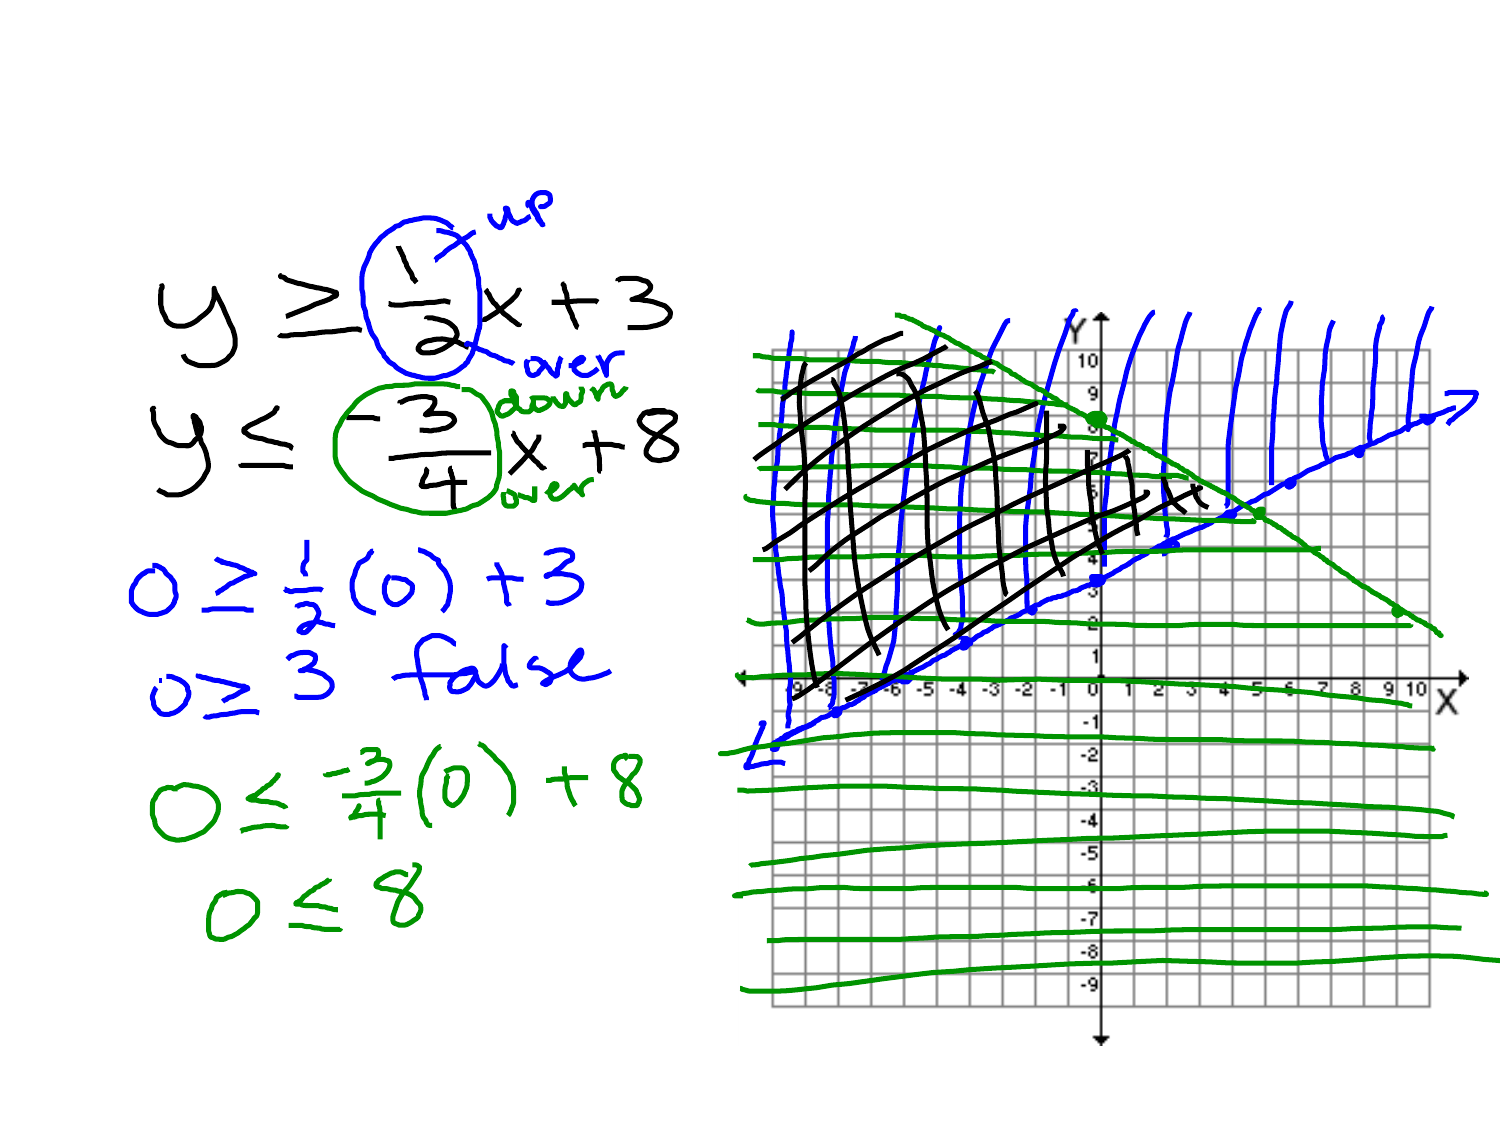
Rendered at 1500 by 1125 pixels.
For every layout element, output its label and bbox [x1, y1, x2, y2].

text_box [279, 274, 338, 318]
text_box [159, 284, 236, 367]
text_box [215, 557, 256, 595]
text_box [638, 409, 678, 462]
text_box [203, 710, 260, 718]
text_box [377, 799, 381, 840]
text_box [612, 754, 641, 807]
text_box [361, 217, 481, 380]
text_box [415, 634, 456, 674]
text_box [542, 356, 563, 377]
text_box [503, 644, 519, 687]
text_box [1285, 300, 1293, 310]
text_box [151, 675, 190, 716]
text_box [562, 283, 579, 329]
text_box [512, 432, 527, 452]
text_box [243, 407, 294, 450]
text_box [489, 207, 531, 229]
text_box [525, 357, 544, 377]
text_box [528, 649, 612, 686]
text_box [419, 676, 440, 701]
text_box [598, 443, 625, 448]
text_box [529, 454, 546, 470]
text_box [1472, 957, 1500, 965]
text_box [240, 463, 293, 468]
text_box [593, 430, 601, 472]
text_box [288, 924, 342, 931]
text_box [517, 486, 536, 502]
text_box [1472, 391, 1478, 404]
text_box [207, 890, 259, 941]
text_box [478, 743, 515, 816]
text_box [151, 407, 210, 496]
text_box [351, 550, 376, 614]
text_box [496, 390, 551, 417]
text_box [295, 878, 338, 911]
text_box [130, 564, 177, 616]
text_box [500, 308, 521, 326]
text_box [502, 489, 518, 507]
text_box [240, 824, 288, 832]
text_box [483, 289, 521, 322]
text_box [296, 602, 336, 634]
text_box [568, 356, 599, 377]
text_box [546, 778, 565, 782]
text_box [527, 191, 552, 226]
text_box [508, 434, 540, 475]
text_box [563, 766, 577, 807]
text_box [324, 768, 350, 776]
text_box [197, 674, 249, 703]
text_box [496, 562, 511, 607]
text_box [302, 539, 308, 577]
text_box [1472, 892, 1488, 896]
text_box [719, 751, 732, 755]
text_box [545, 549, 583, 605]
text_box [418, 549, 452, 613]
text_box [590, 383, 627, 401]
text_box [485, 289, 502, 309]
text_box [284, 588, 323, 593]
text_box [465, 342, 515, 365]
list [737, 312, 1469, 1047]
text_box [444, 767, 469, 807]
text_box [597, 352, 625, 377]
text_box [349, 804, 379, 819]
text_box [392, 663, 503, 693]
text_box [753, 333, 1209, 701]
text_box [151, 783, 220, 842]
text_box [375, 864, 422, 926]
text_box [504, 577, 524, 581]
text_box [552, 386, 584, 408]
text_box [545, 478, 594, 500]
text_box [342, 792, 402, 797]
text_box [617, 277, 672, 329]
text_box [582, 443, 596, 447]
text_box [278, 328, 362, 337]
text_box [435, 231, 476, 261]
text_box [247, 774, 287, 809]
text_box [418, 745, 441, 827]
text_box [360, 748, 391, 784]
text_box [334, 383, 501, 515]
text_box [286, 651, 334, 699]
text_box [383, 575, 414, 606]
